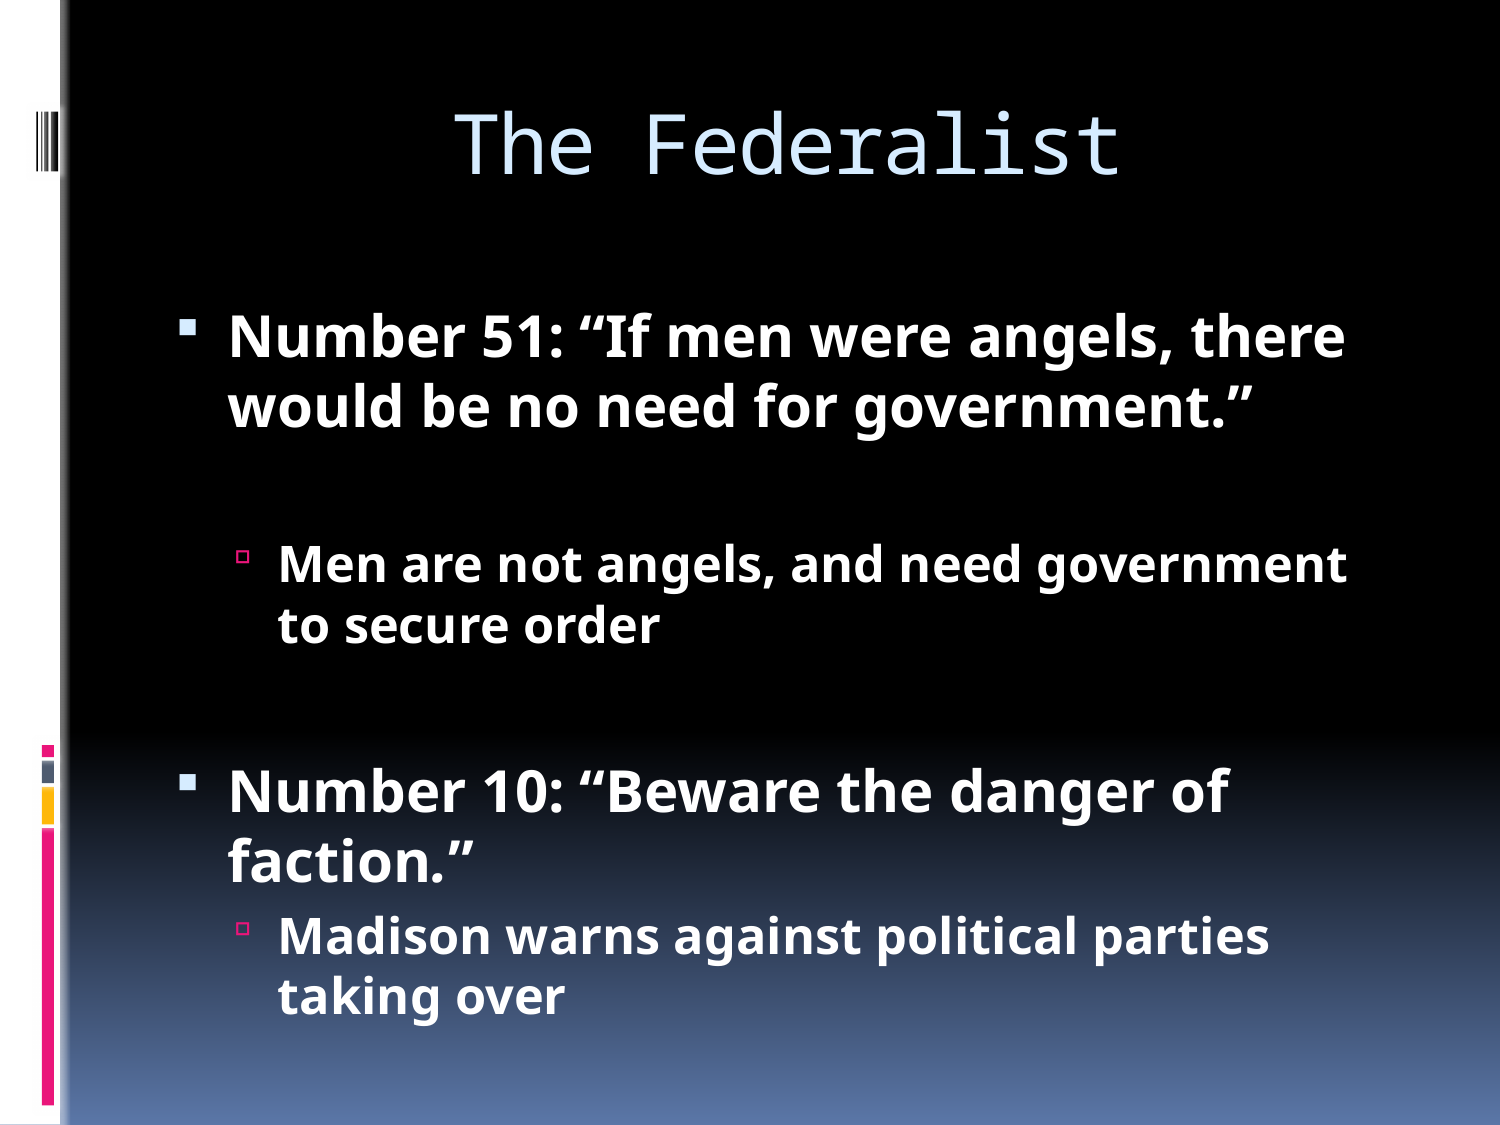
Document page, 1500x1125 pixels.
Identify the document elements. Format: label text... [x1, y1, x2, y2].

title The Federalist [150, 83, 1425, 234]
list Number 51: “If men were angels, there would be no need for government.” Men are not angels, and need government to secure order Number 10: “Beware the danger of faction.” Madison warns against political parties taking over [150, 292, 1425, 1043]
